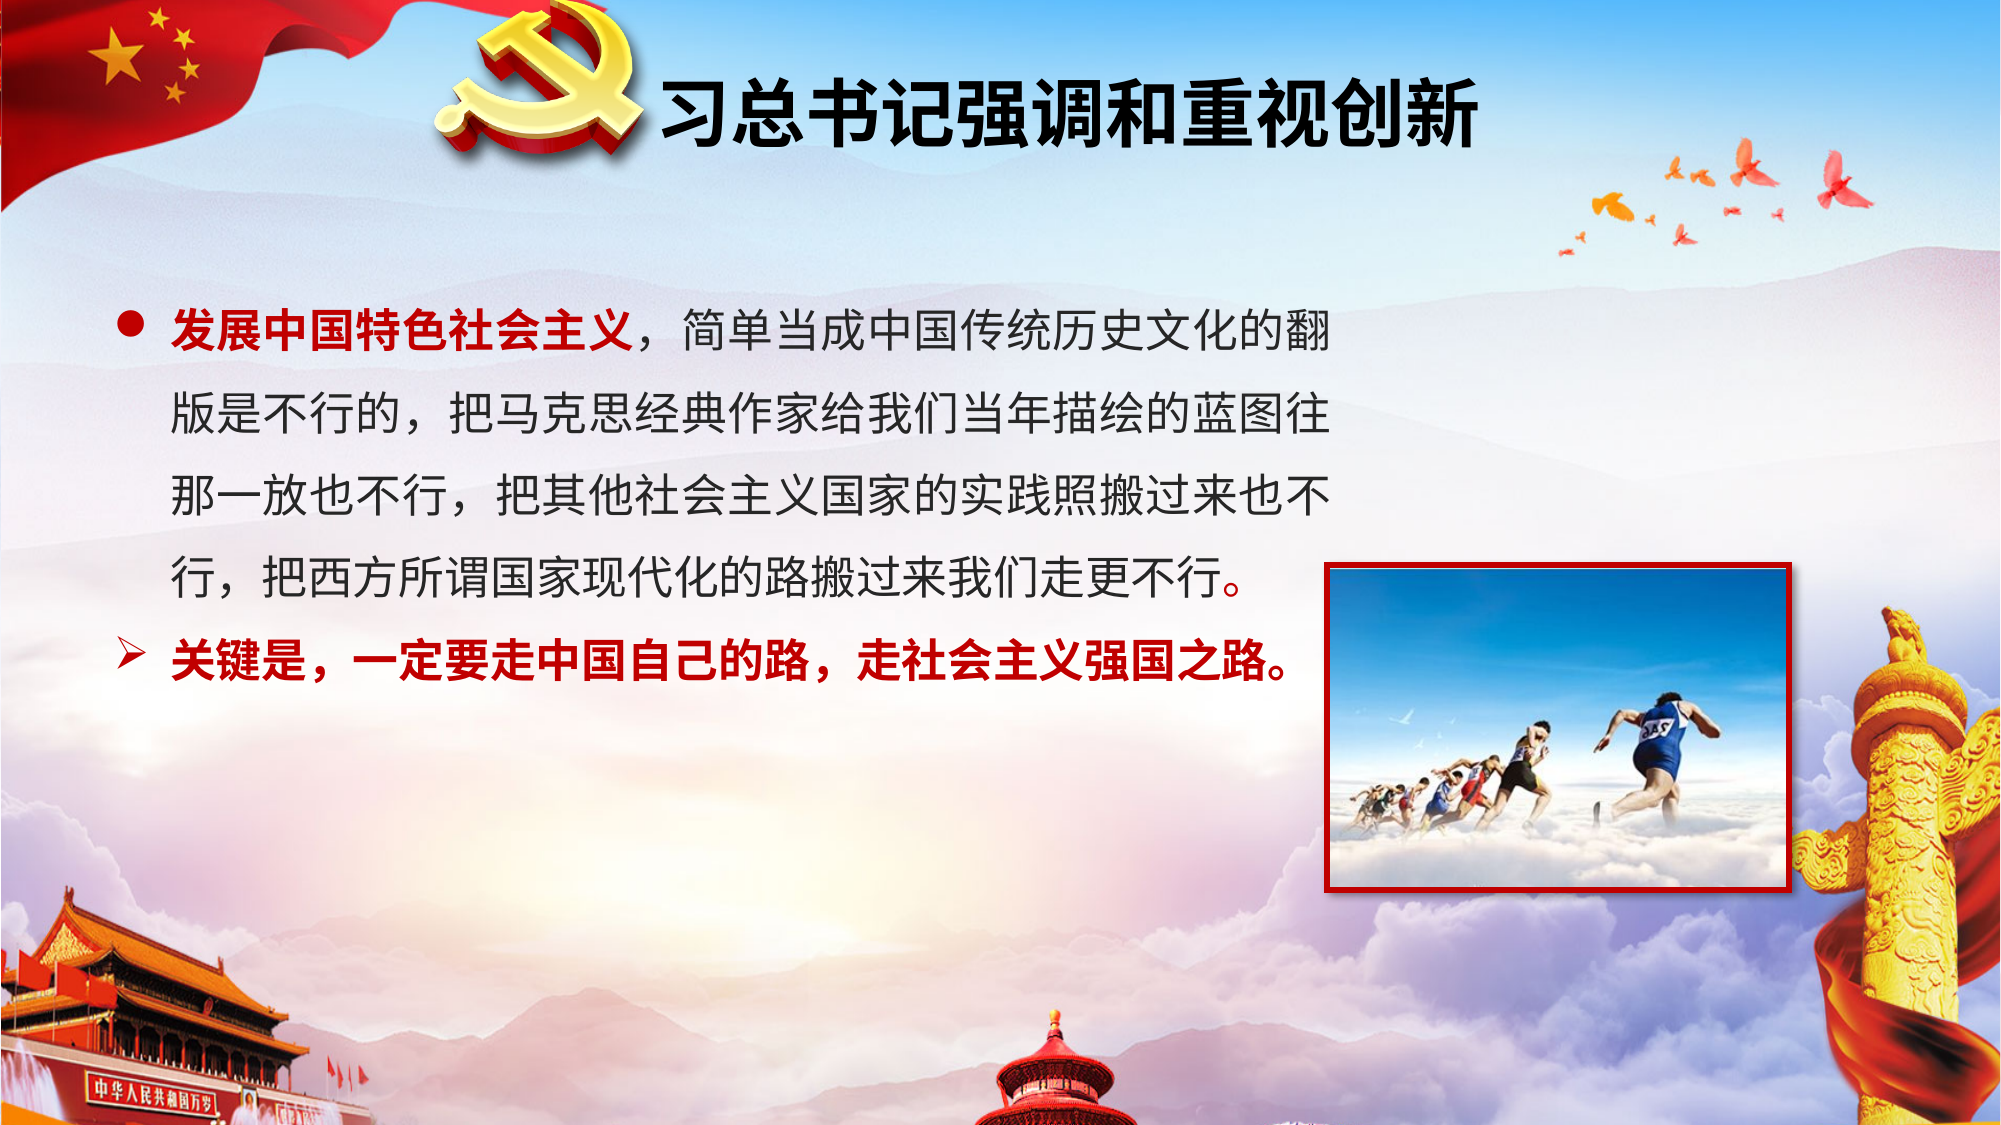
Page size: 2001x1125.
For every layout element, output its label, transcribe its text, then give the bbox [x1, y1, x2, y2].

picture [0, 0, 2001, 1125]
text_box 发展中国特色社会主义，简单当成中国传统历史文化的翻版是不行的，把马克思经典作家给我们当年描绘的蓝图往那一放也不行，把其他社会主义国家的实践照搬过来也不行，把西方所谓国家现代化的路搬过来我们走更不行。 关键是，一定要走中国自己的路，走社会主义强国之路。 [98, 267, 1346, 695]
text_box 习总书记强调和重视创新 [662, 58, 1496, 164]
